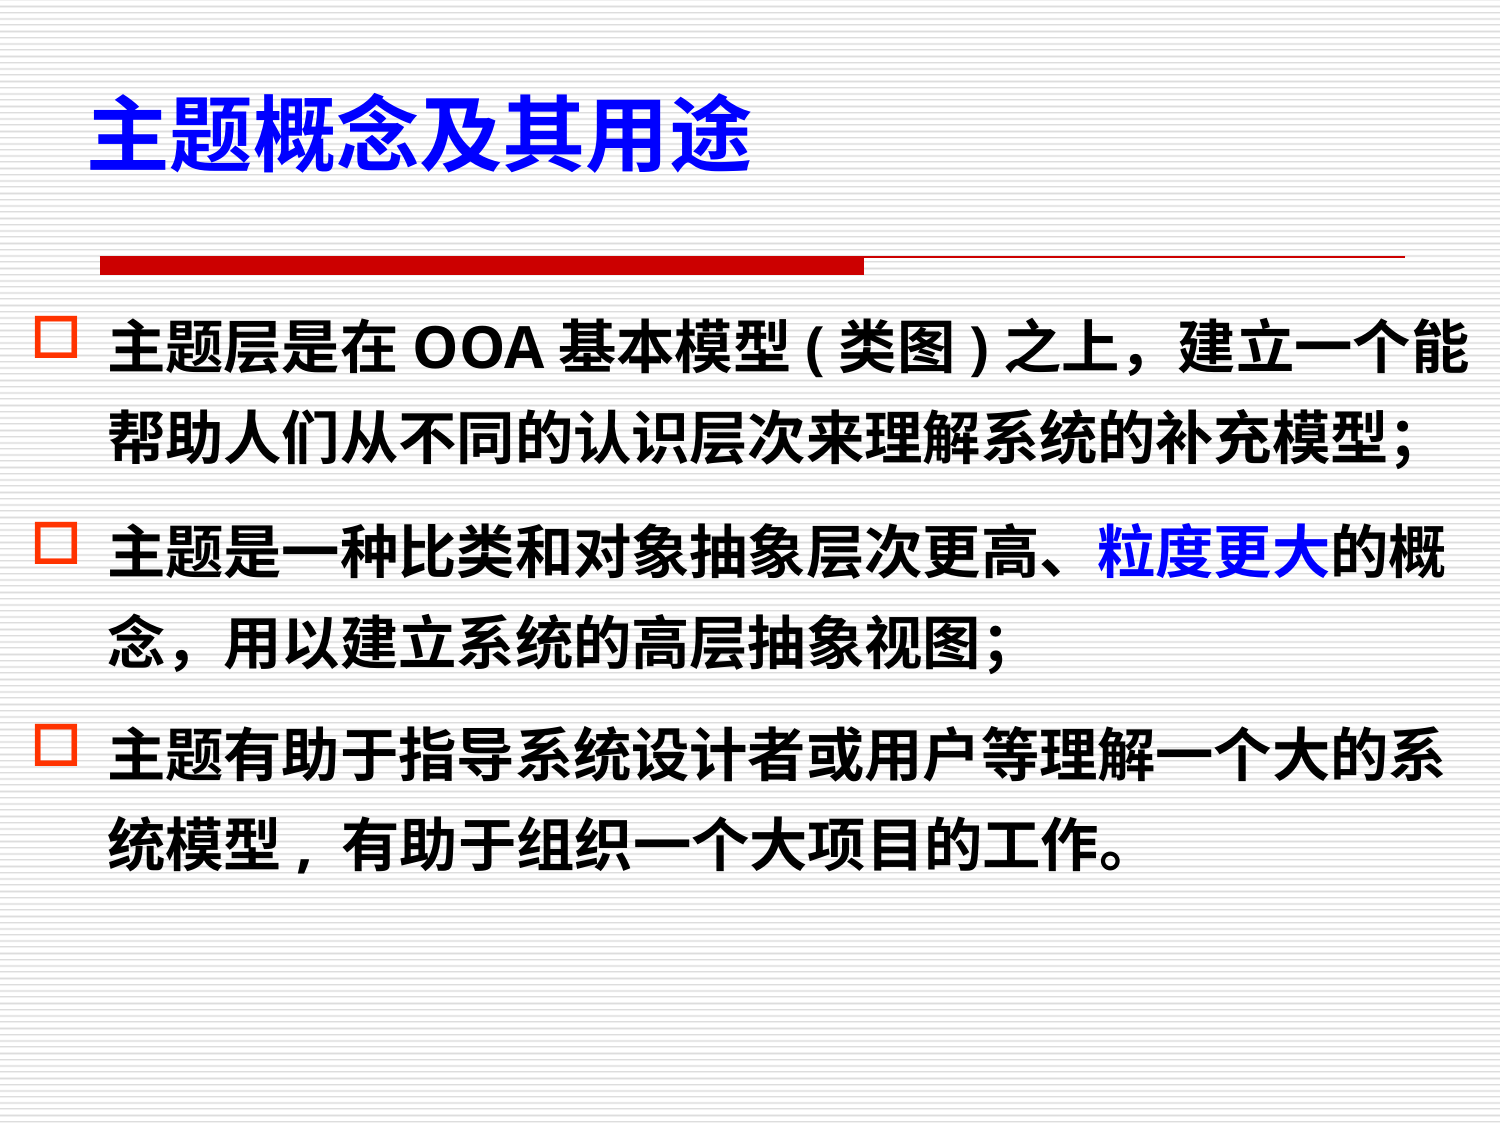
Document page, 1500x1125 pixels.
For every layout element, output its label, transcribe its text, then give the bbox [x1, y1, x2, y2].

picture [0, 0, 1500, 1125]
text_box 主题层是在OOA基本模型(类图)之上，建立一个能帮助人们从不同的认识层次来理解系统的补充模型； 主题是一种比类和对象抽象层次更高、粒度更大的概念，用以建立系统的高层抽象视图； 主题有助于指导系统设计者或用户等理解一个大的系统模型, 有助于组织一个大项目的工作。 [15, 281, 1500, 1125]
text_box 主题概念及其用途 [86, 82, 753, 183]
